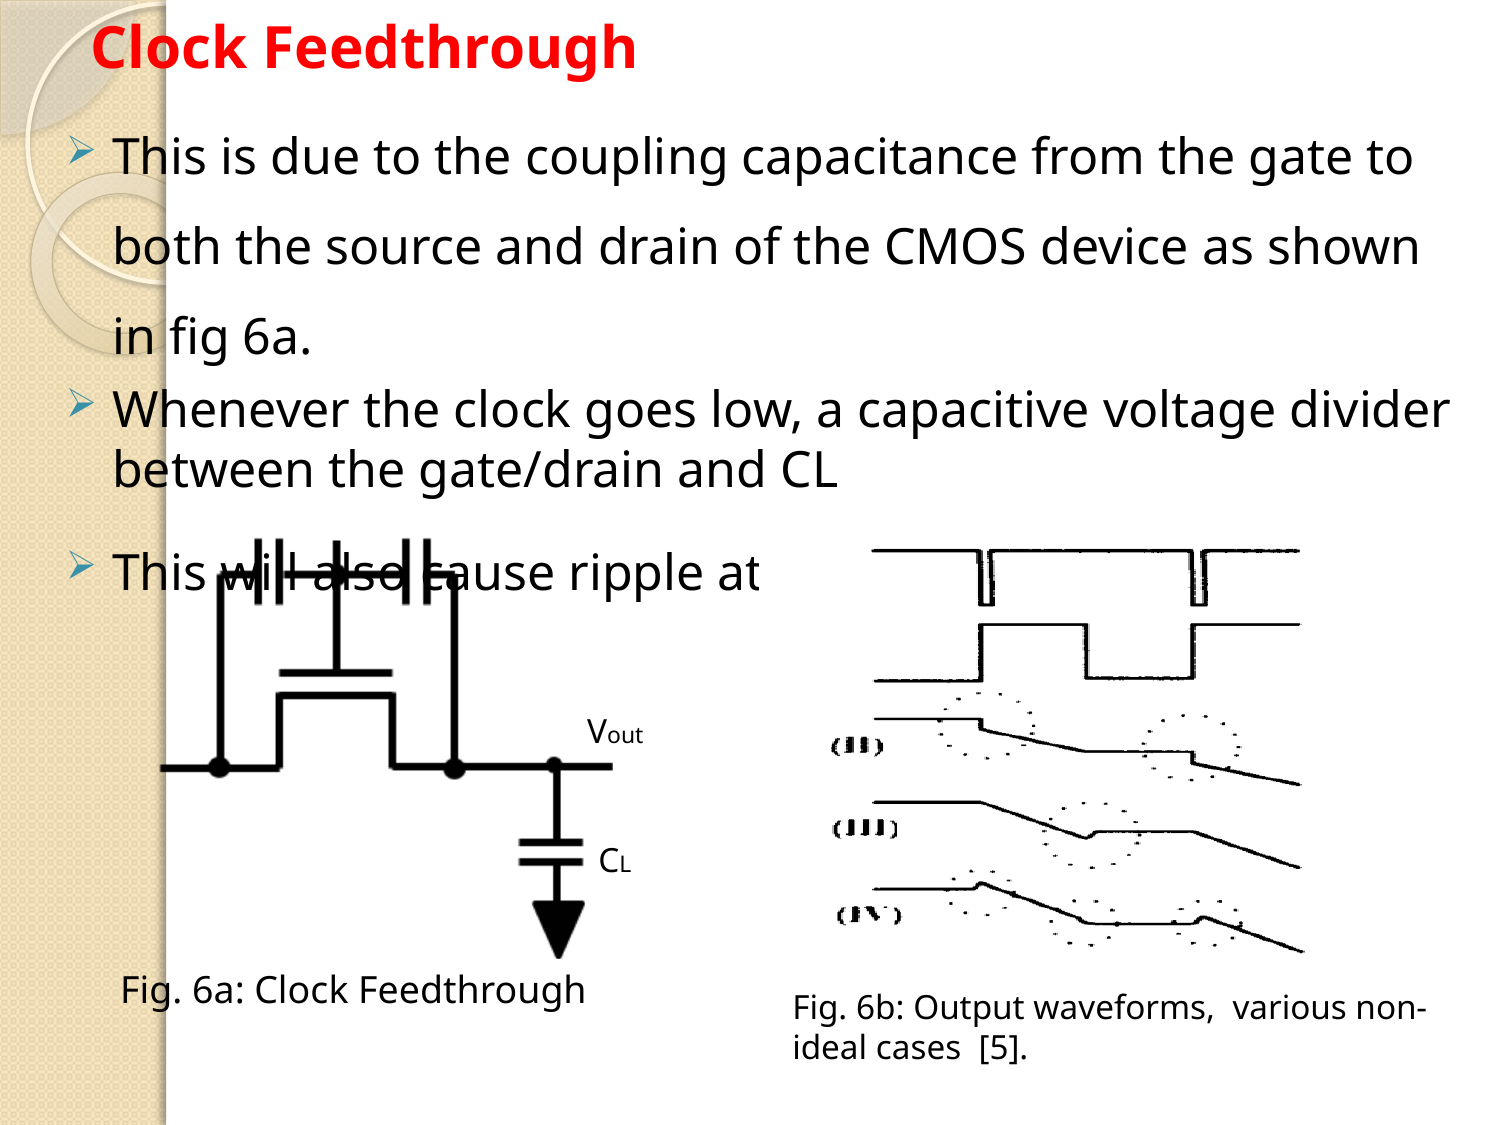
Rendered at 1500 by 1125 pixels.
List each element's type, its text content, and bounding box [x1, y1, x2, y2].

picture [160, 521, 612, 975]
text_box Fig. 6b: Output waveforms, various non-ideal cases [5]. [759, 979, 1475, 1075]
picture [759, 538, 1426, 959]
text_box Vout [603, 702, 686, 758]
text_box Fig. 6a: Clock Feedthrough [87, 958, 613, 1056]
list This is due to the coupling capacitance from the gate to both the source and drain of the CMOS device as shown in fig 6a. Whenever the clock goes low, a capacitive voltage divider between the gate/drain and CL This will also cause ripple at the output as in curve IV [37, 87, 1475, 1111]
title Clock Feedthrough [76, 2, 1427, 87]
text_box CL [603, 831, 647, 887]
